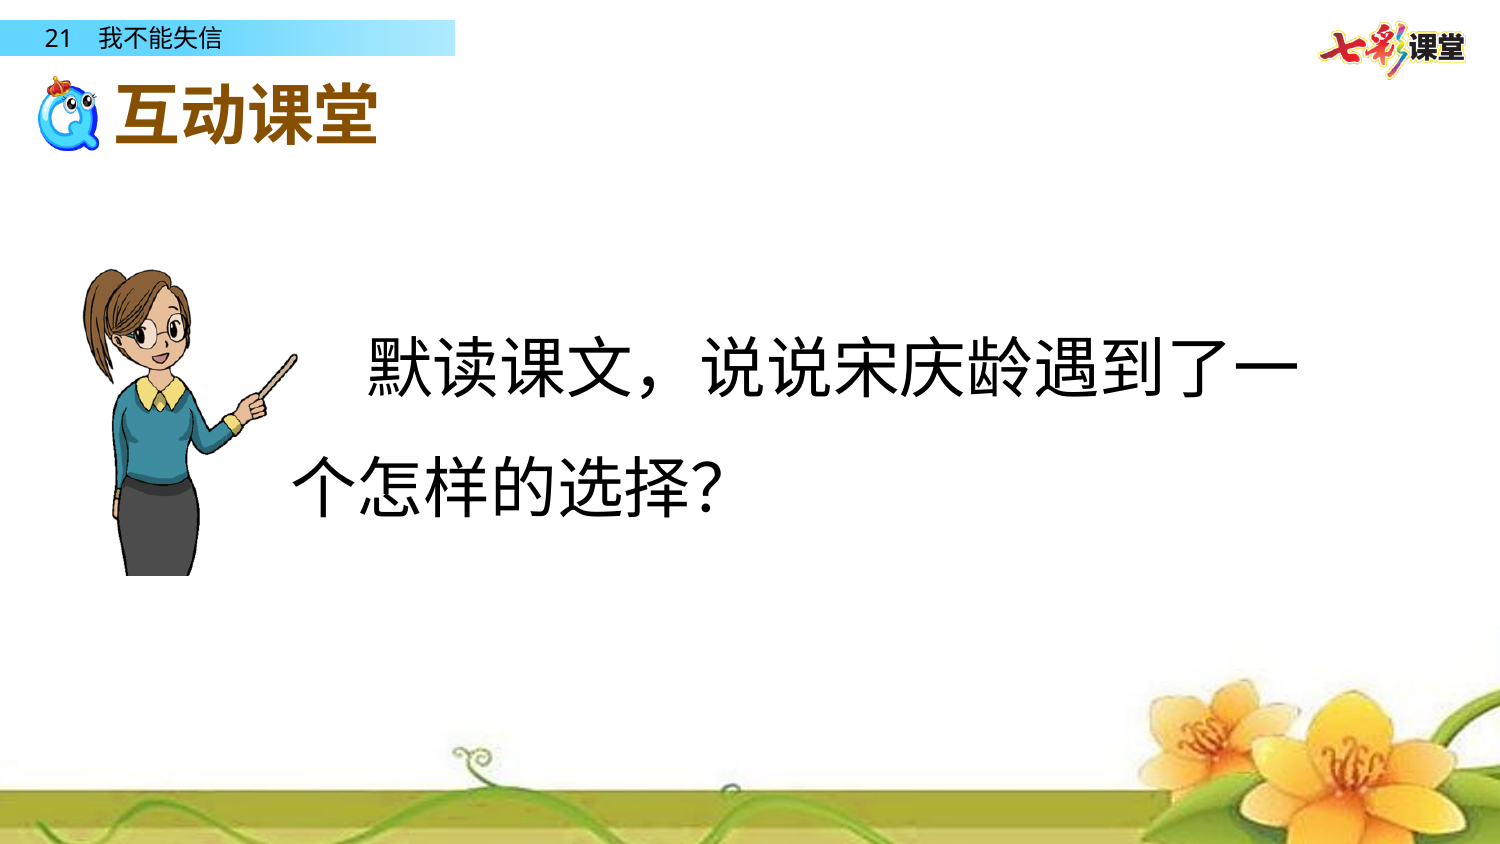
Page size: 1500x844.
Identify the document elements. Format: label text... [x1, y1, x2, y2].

picture [82, 268, 298, 576]
picture [0, 626, 1500, 844]
text_box 默读课文，说说宋庆龄遇到了一个怎样的选择？ [301, 280, 1376, 532]
picture [1316, 20, 1468, 80]
picture [38, 75, 100, 152]
text_box 互动课堂 [102, 67, 420, 159]
